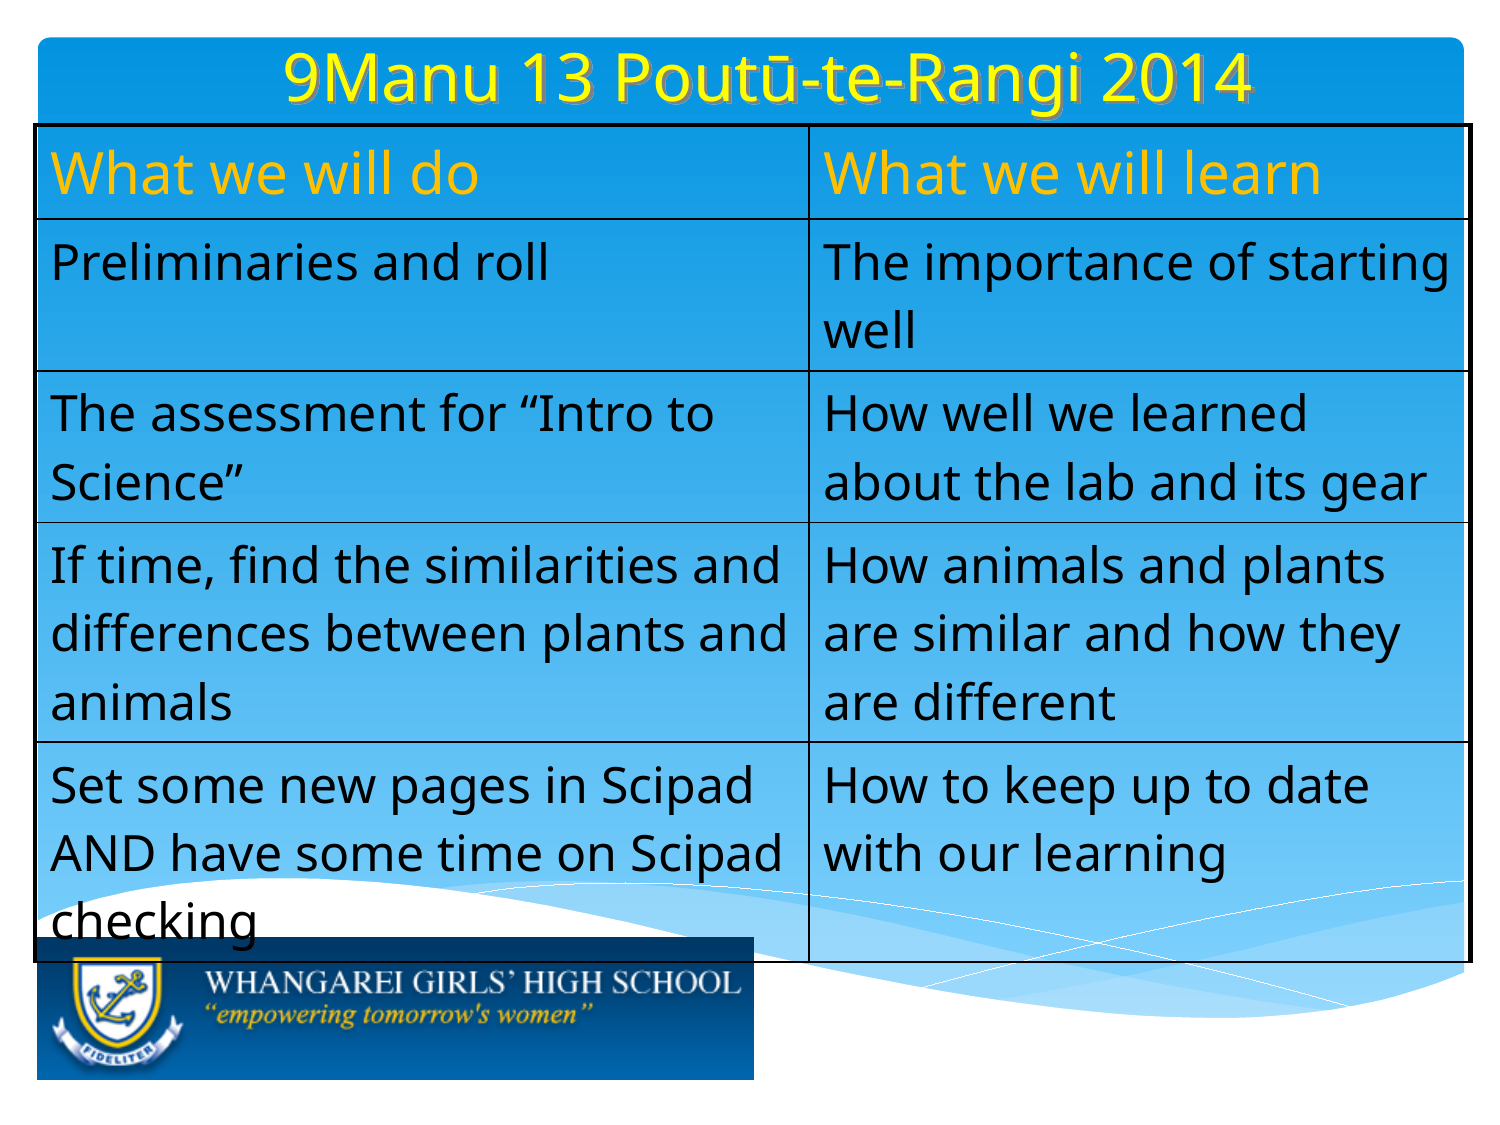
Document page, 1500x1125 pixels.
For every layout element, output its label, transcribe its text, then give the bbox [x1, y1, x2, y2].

table_cell How well we learned about the lab and its gear [810, 372, 1468, 522]
table_header What we will do [37, 127, 808, 218]
table_header What we will learn [810, 127, 1468, 218]
picture [37, 937, 754, 1080]
table_cell Preliminaries and roll [37, 220, 808, 370]
text_box 9Manu 13 Poutū-te-Rangi 2014 [162, 24, 1375, 123]
table_cell The assessment for “Intro to Science” [37, 372, 808, 522]
table_cell How to keep up to date with our learning [810, 743, 1468, 961]
table_cell If time, find the similarities and differences between plants and animals [37, 523, 808, 741]
table_cell The importance of starting well [810, 220, 1468, 370]
table_cell Set some new pages in Scipad AND have some time on Scipad checking [37, 743, 808, 961]
table_cell How animals and plants are similar and how they are different [810, 523, 1468, 741]
